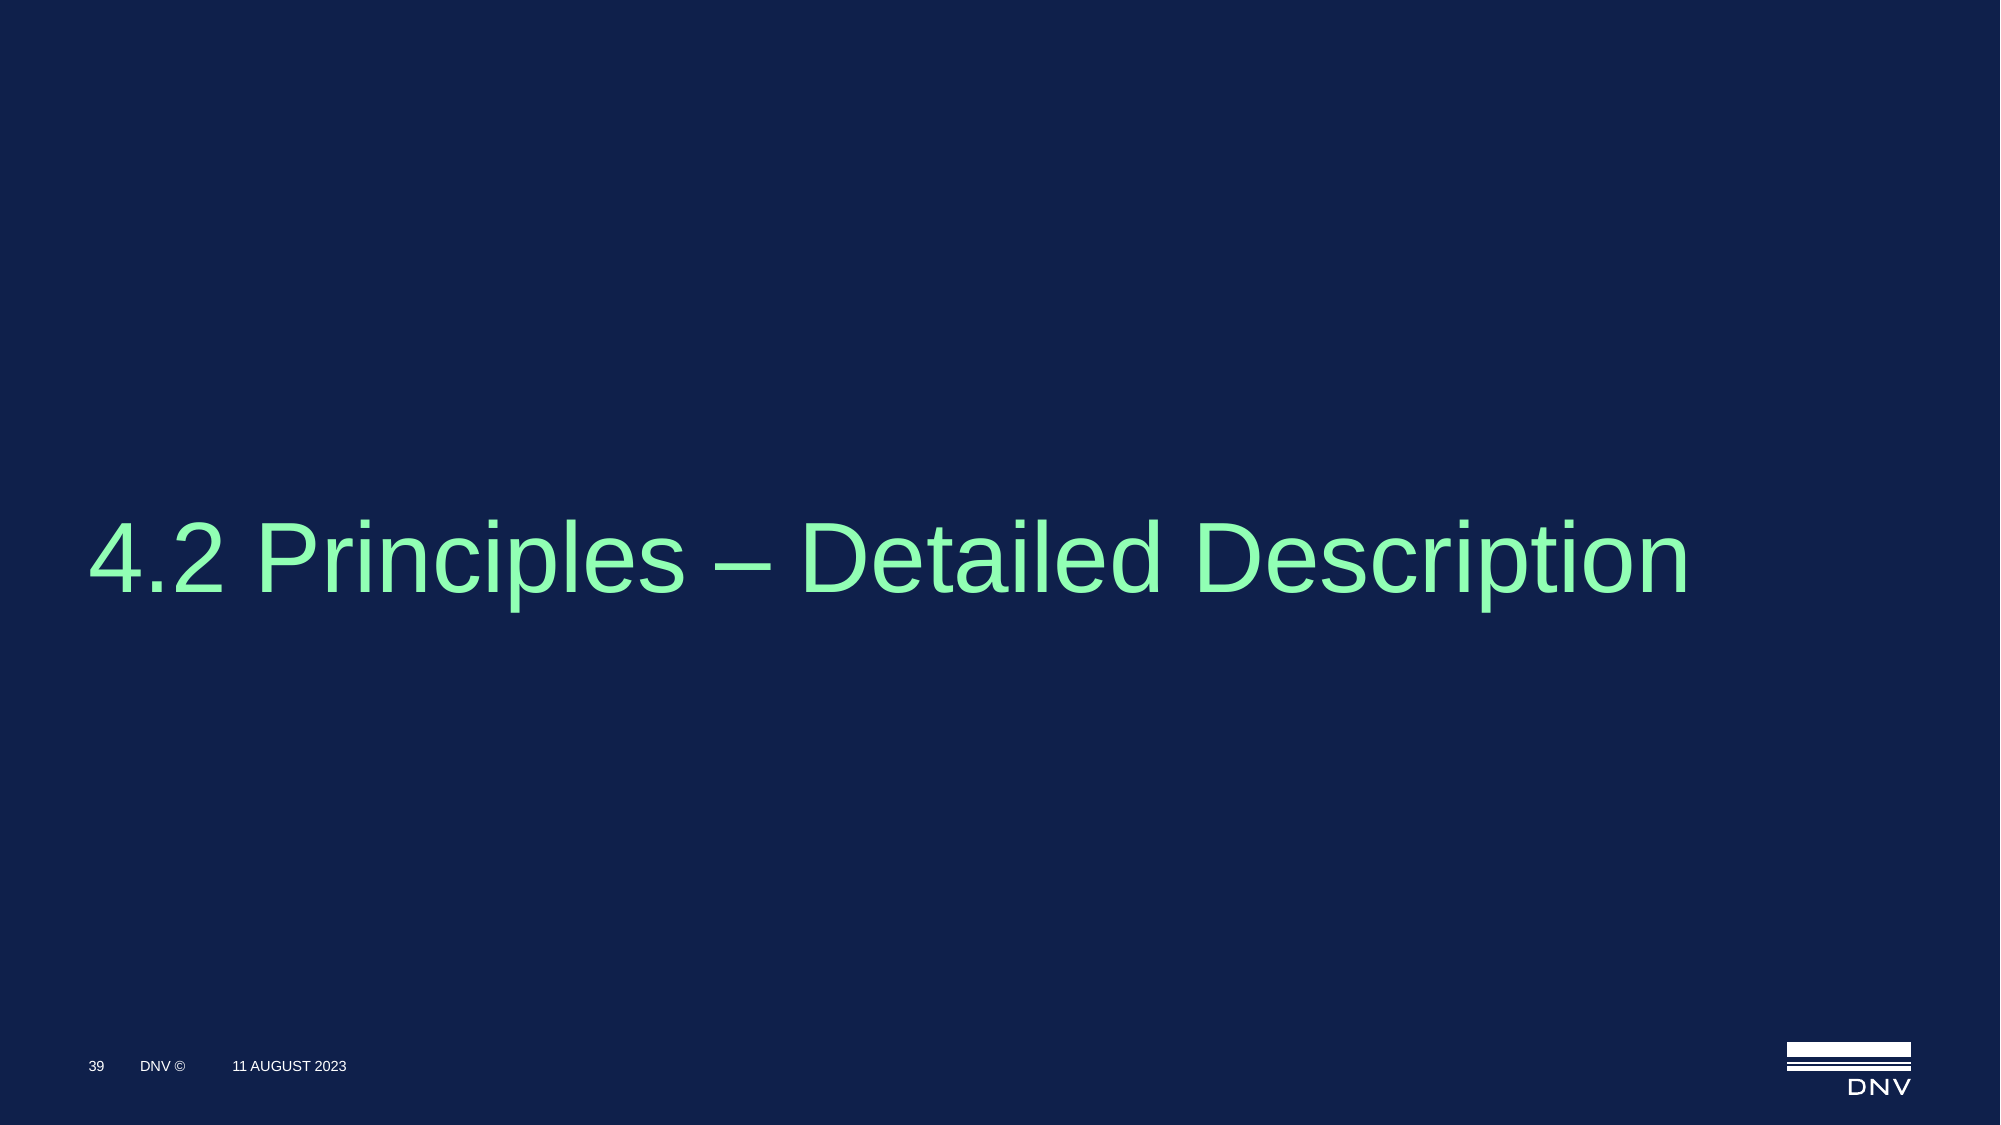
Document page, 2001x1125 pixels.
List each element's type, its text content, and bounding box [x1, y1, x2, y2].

slide_number 39 [88, 1056, 133, 1082]
title 4.2 Principles – Detailed Description [88, 252, 1757, 873]
